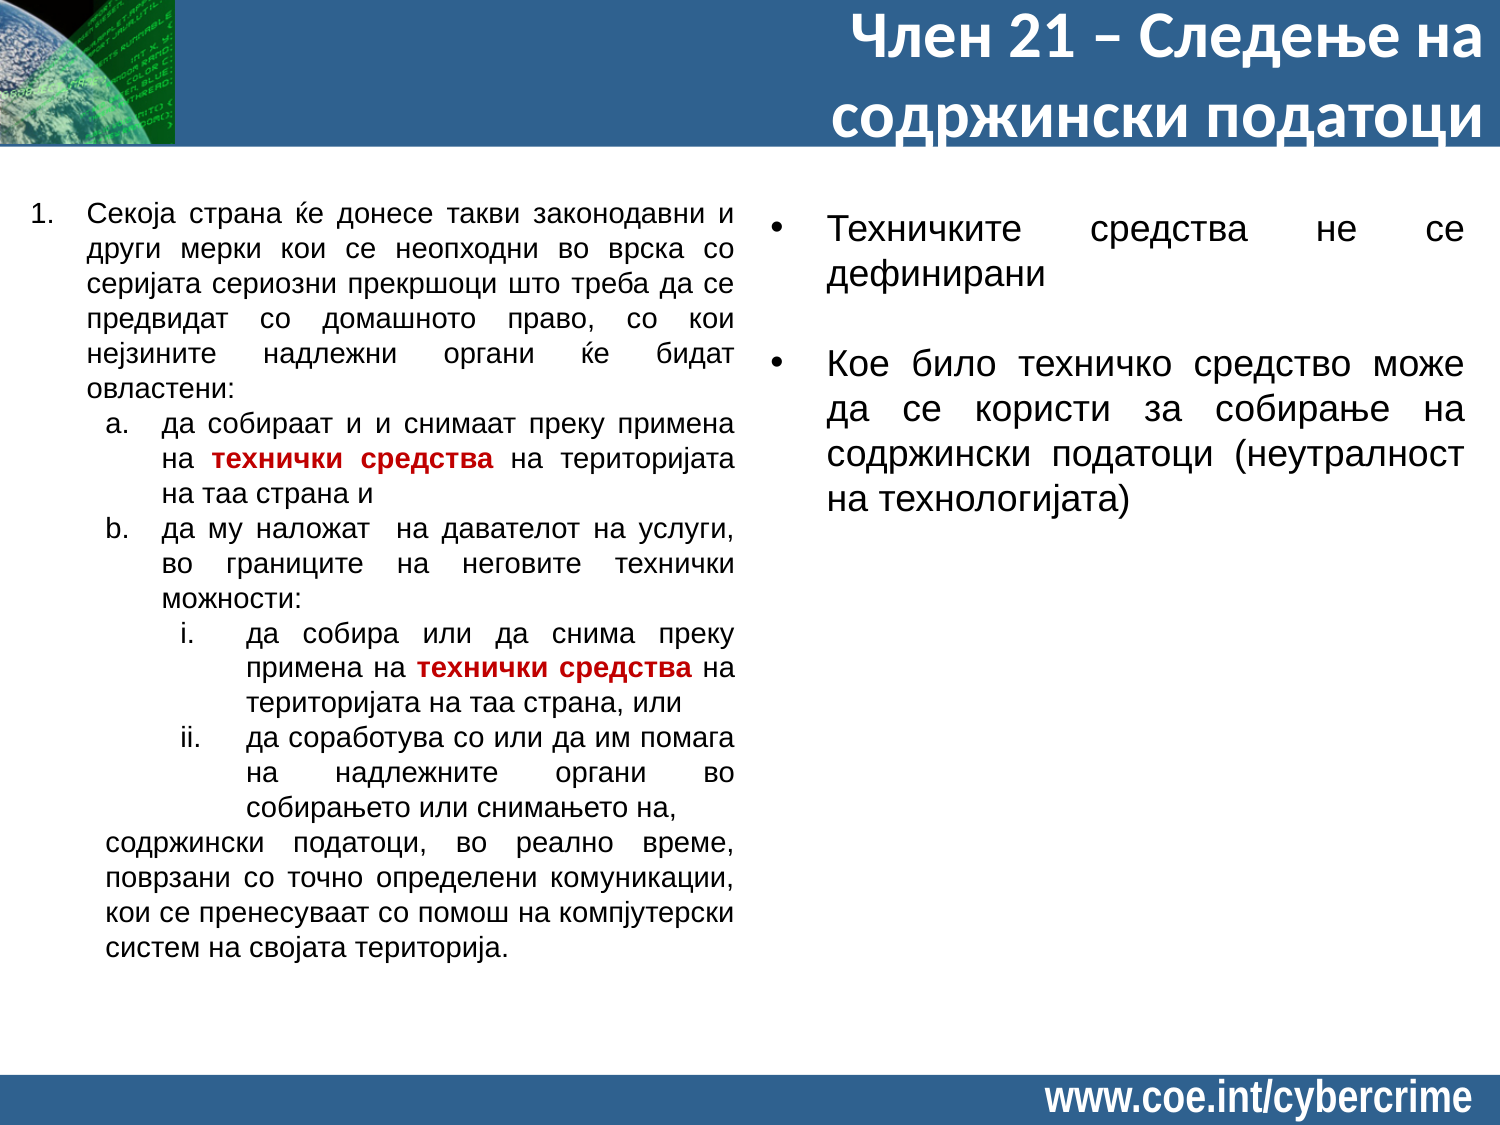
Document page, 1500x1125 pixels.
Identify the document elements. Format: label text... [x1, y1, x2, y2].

text_box [0, 1073, 1030, 1125]
text_box Член 21 – Следење на содржински податоци [177, 0, 1500, 149]
picture [0, 0, 175, 144]
text_box Техничките средства не се дефинирани Кое било техничко средство може да се користи за собирање на содржински податоци (неутралност на технологијата) [755, 196, 1480, 526]
text_box Секоја страна ќе донесе такви законодавни и други мерки кои се неопходни во врска со серијата сериозни прекршоци што треба да се предвидат со домашното право, со кои нејзините надлежни органи ќе бидат овластени: да собираат и и снимаат преку примена на технички средства на територијата на таа страна и да му наложат на давателот на услуги, во границите на неговите технички можности: да собира или да снима преку примена на технички средства на територијата на таа страна, или да соработува со или да им помага на надлежните органи во собирањето или снимањето на, содржински податоци, во реално време, поврзани со точно определени комуникации, кои се пренесуваат со помош на компјутерски систем на својата територија. [15, 186, 750, 971]
text_box www.coe.int/cybercrime [1030, 1059, 1500, 1125]
